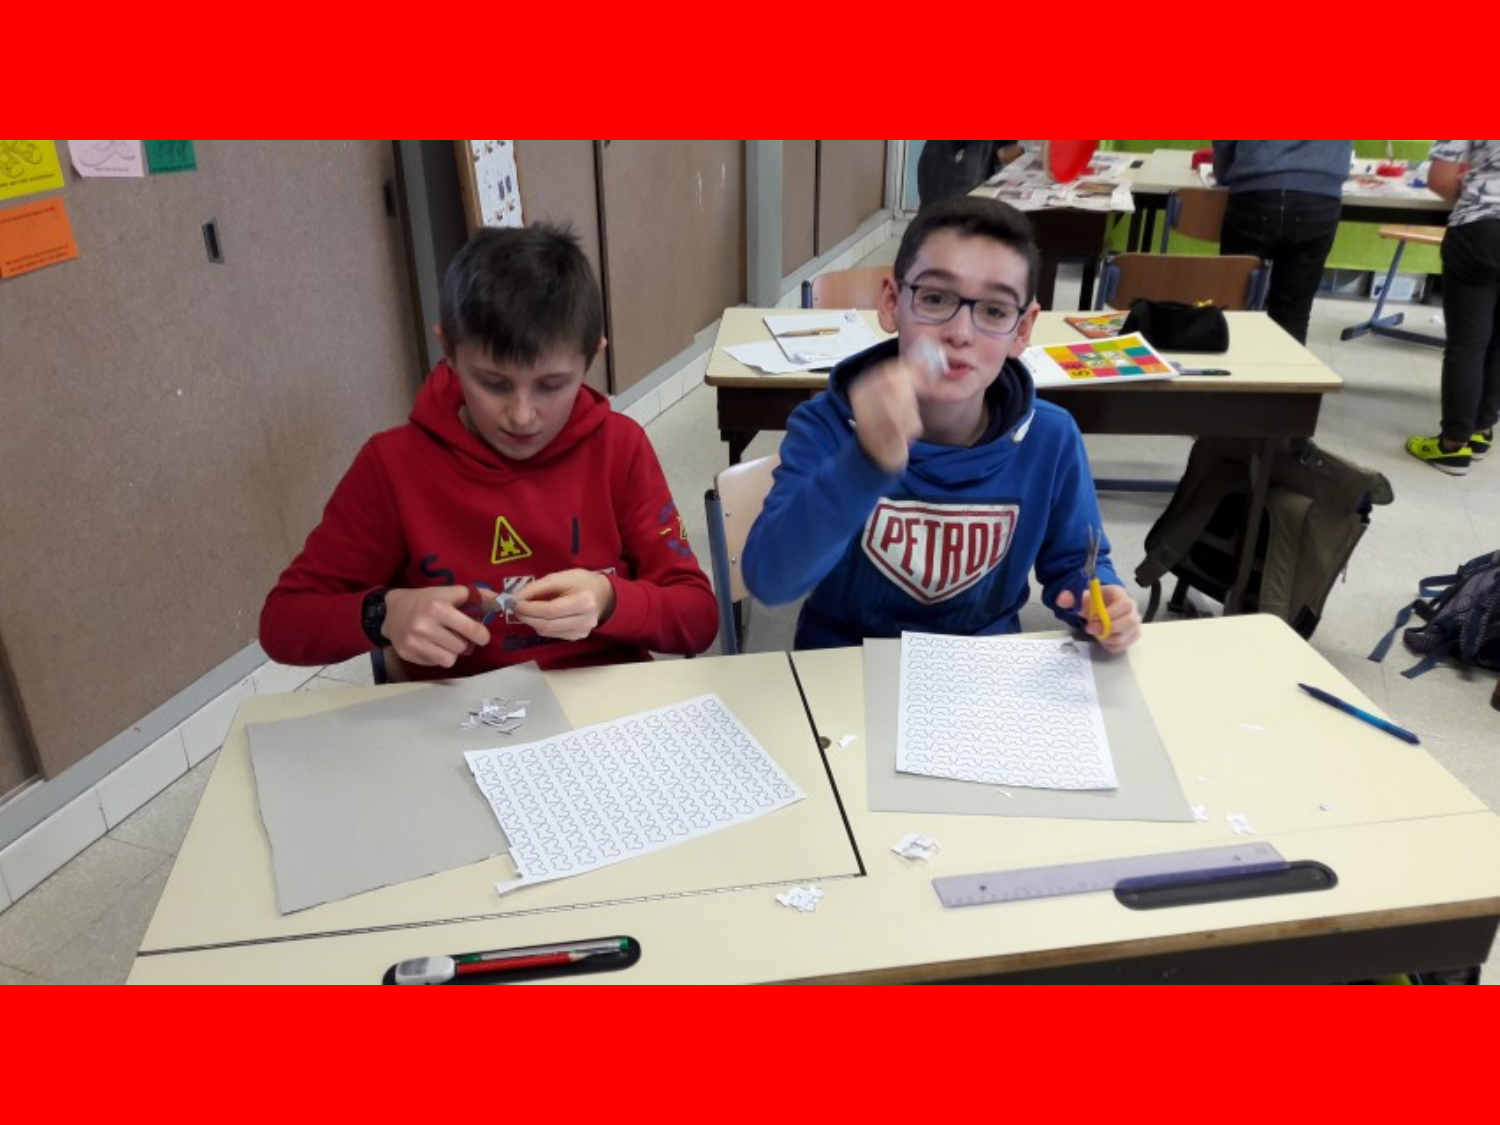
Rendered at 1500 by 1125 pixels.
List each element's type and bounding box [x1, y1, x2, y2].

picture [0, 140, 1500, 985]
